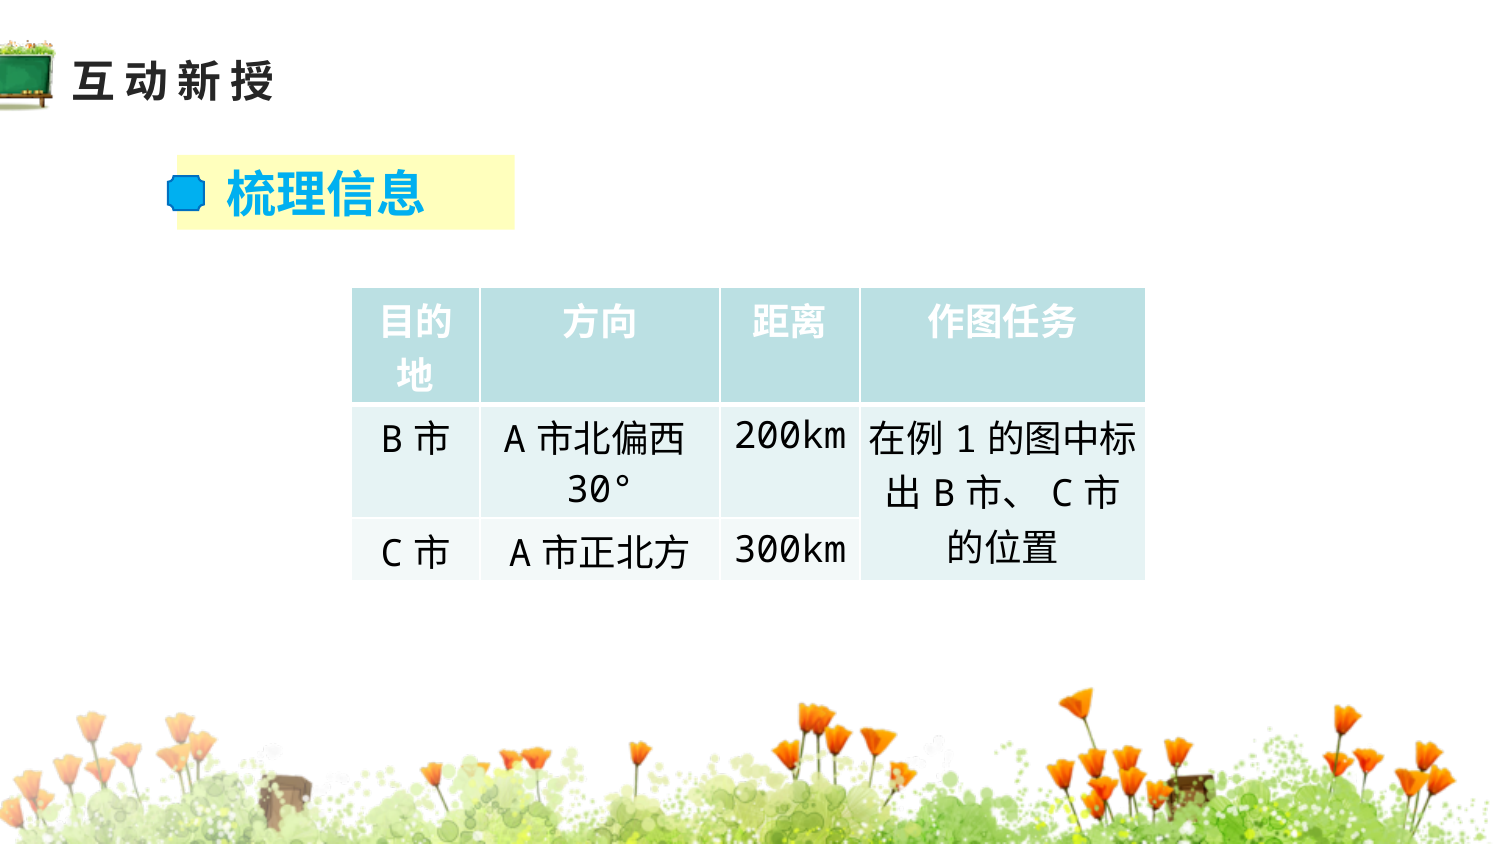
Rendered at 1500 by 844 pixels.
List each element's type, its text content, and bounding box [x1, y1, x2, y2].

table_cell 300km [721, 519, 859, 580]
table_header 方向 [481, 288, 719, 402]
table_header 距离 [721, 288, 859, 402]
table_header 目的地 [352, 288, 479, 402]
table_cell A市北偏西30° [481, 407, 719, 517]
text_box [167, 154, 515, 231]
table_cell A市正北方 [481, 519, 719, 580]
table_cell C市 [352, 519, 479, 580]
text_box 互动新授 [43, 47, 304, 112]
table_cell 200km [721, 407, 859, 517]
table_header 作图任务 [861, 288, 1145, 402]
table_cell B市 [352, 407, 479, 517]
picture [0, 680, 1500, 844]
table_cell 在例1的图中标出B市、C市的位置 [861, 407, 1145, 580]
picture [0, 28, 56, 122]
